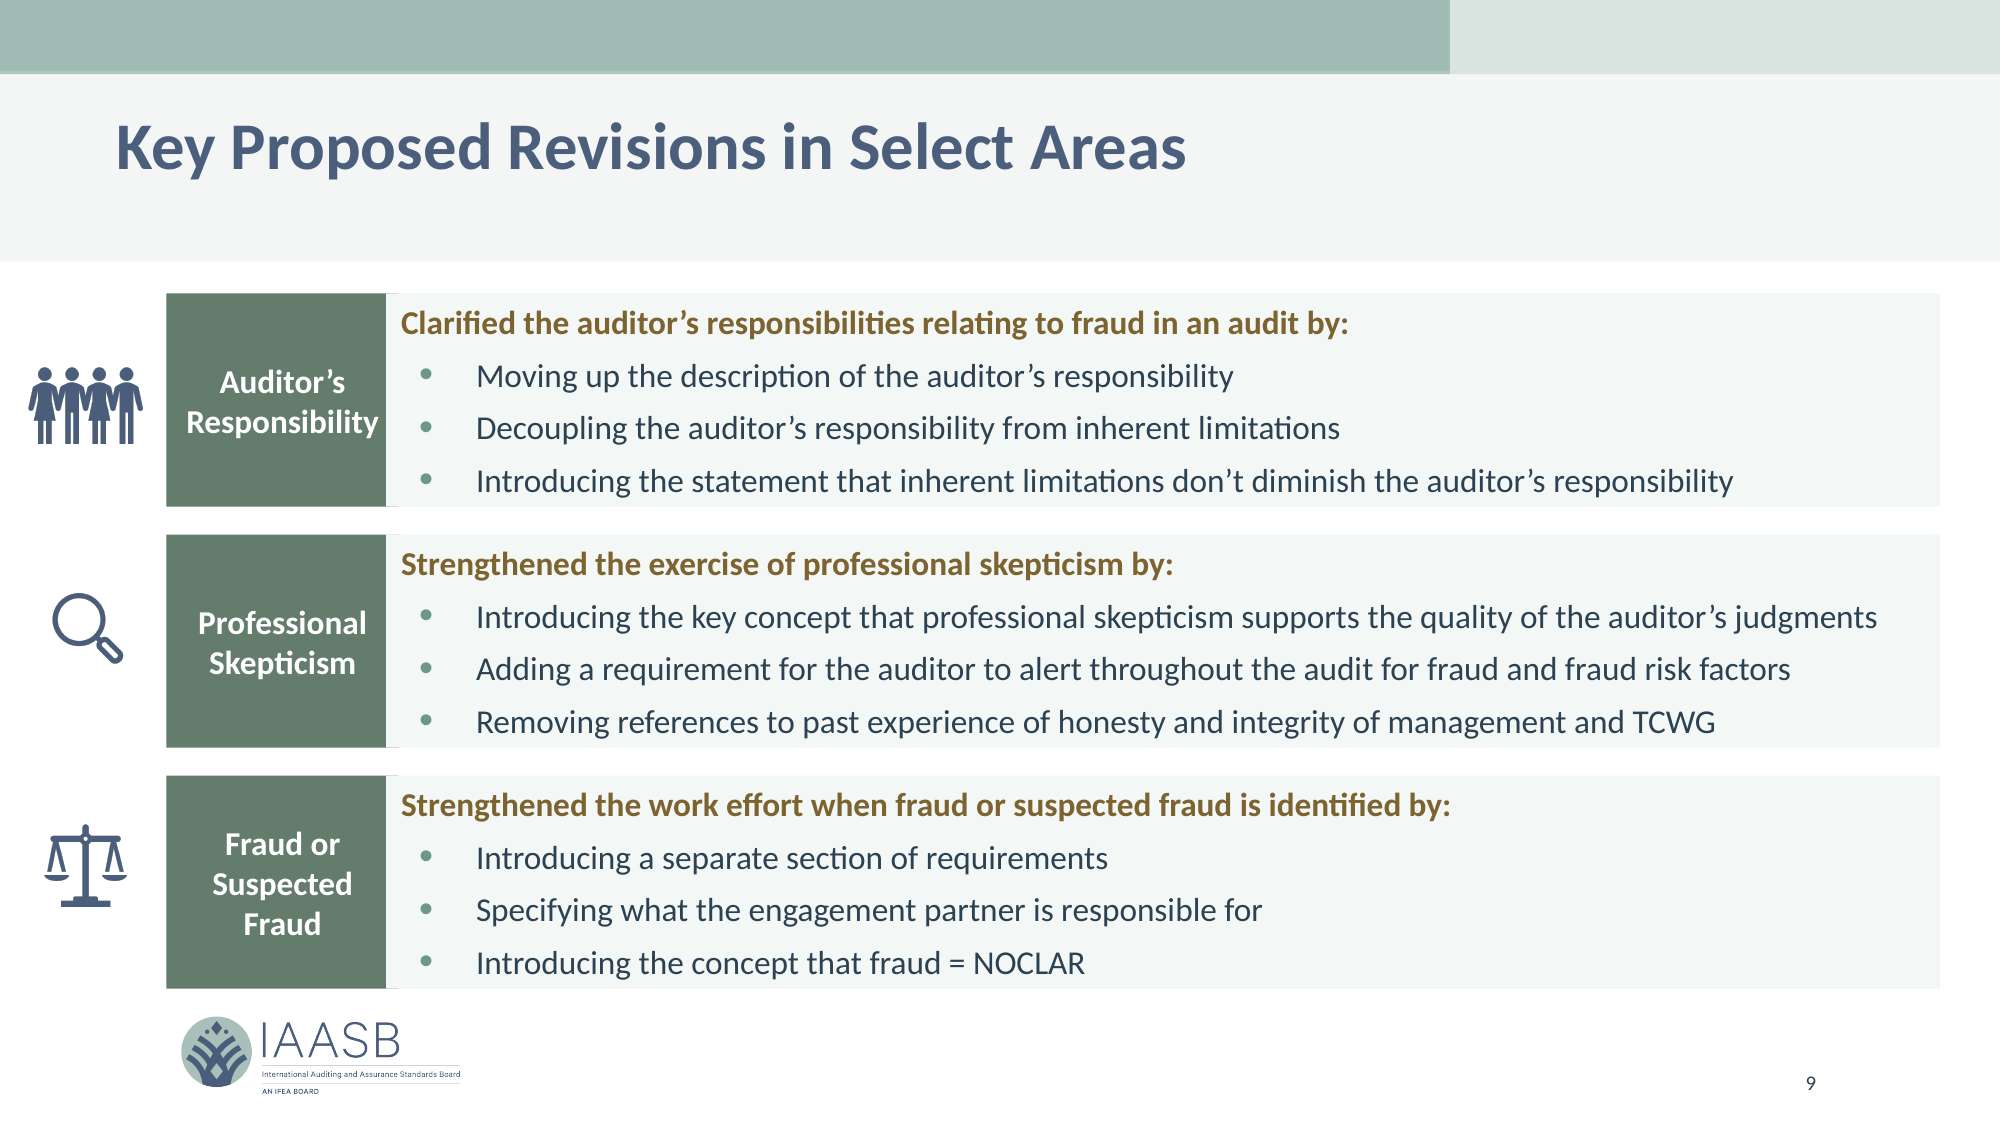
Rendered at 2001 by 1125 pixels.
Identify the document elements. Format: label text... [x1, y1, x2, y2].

text_box Fraud or Suspected Fraud [165, 774, 385, 990]
picture [47, 587, 130, 670]
title Key Proposed Revisions in Select Areas [101, 104, 1899, 195]
text_box Clarified the auditor’s responsibilities relating to fraud in an audit by: Moving up the description of the auditor’s responsibility Decoupling the auditor’s responsibility from inherent limitations Introducing the statement that inherent limitations don’t diminish the auditor’s responsibility [385, 292, 1942, 508]
text_box Professional Skepticism [165, 533, 385, 749]
picture [36, 816, 135, 915]
slide_number 9 [1760, 1039, 1832, 1125]
text_box Strengthened the work effort when fraud or suspected fraud is identified by: Introducing a separate section of requirements Specifying what the engagement partner is responsible for Introducing the concept that fraud = NOCLAR [385, 774, 1942, 990]
picture [164, 1002, 474, 1111]
picture [19, 340, 151, 472]
text_box Strengthened the exercise of professional skepticism by: Introducing the key concept that professional skepticism supports the quality of the auditor’s judgments Adding a requirement for the auditor to alert throughout the audit for fraud and fraud risk factors Removing references to past experience of honesty and integrity of management and TCWG [385, 533, 1942, 749]
text_box Auditor’s Responsibility [165, 292, 385, 508]
